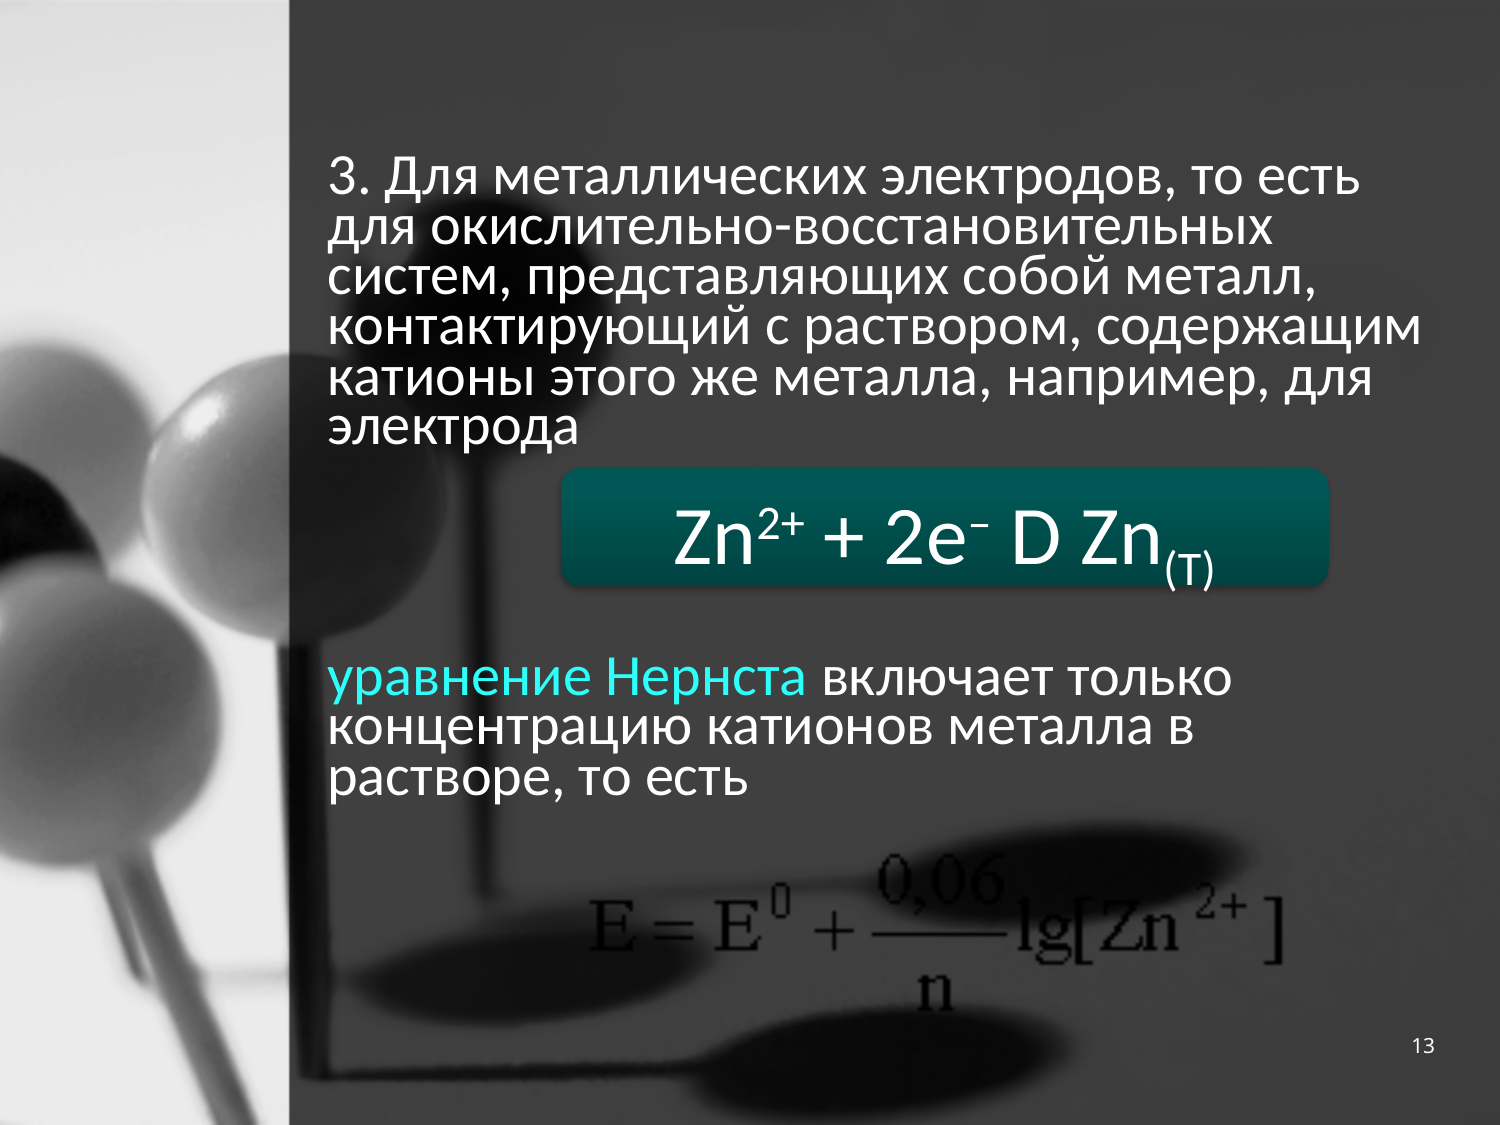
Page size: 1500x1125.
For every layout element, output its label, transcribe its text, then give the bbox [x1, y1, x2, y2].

list 3. Для металлических электродов, то есть для окислительно-восстановительных систем, представляющих собой металл, контактирующий с раствором, содержащим катионы этого же металла, например, для электрода уравнение Нернста включает только концентрацию катионов металла в растворе, то есть [312, 148, 1451, 1001]
picture [0, 0, 1500, 1125]
text_box Zn2+ + 2e– D Zn(T) [561, 467, 1329, 587]
slide_number 13 [1237, 1025, 1450, 1100]
